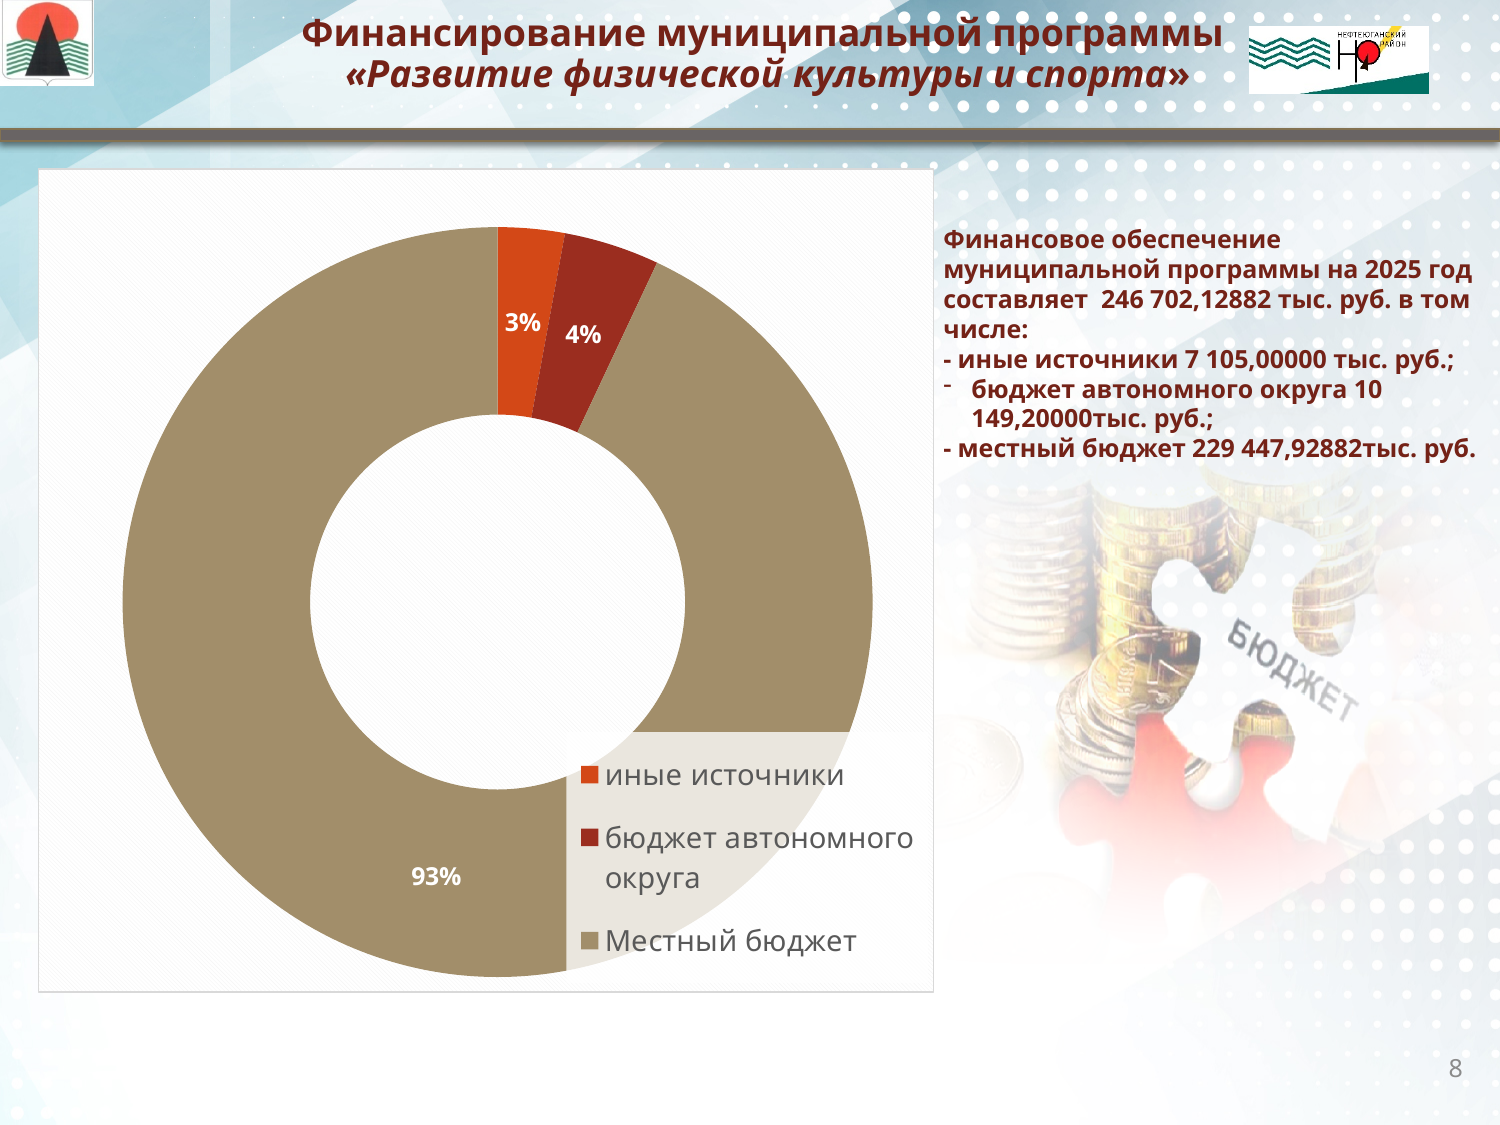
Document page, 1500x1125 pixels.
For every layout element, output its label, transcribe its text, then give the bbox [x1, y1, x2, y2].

text_box Финансирование муниципальной программы «Развитие физической культуры и спорта» [103, 0, 1432, 103]
text_box 8 [1140, 1044, 1478, 1105]
picture [1249, 26, 1429, 94]
text_box Финансовое обеспечение муниципальной программы на 2025 год составляет 246 702,12882 тыс. руб. в том числе: - иные источники 7 105,00000 тыс. руб.; бюджет автономного округа 10 149,20000тыс. руб.; - местный бюджет 229 447,92882тыс. руб. [940, 215, 1500, 375]
chart [37, 167, 935, 994]
picture [0, 142, 1500, 1125]
text_box [0, 128, 1500, 142]
picture [0, 0, 1500, 128]
